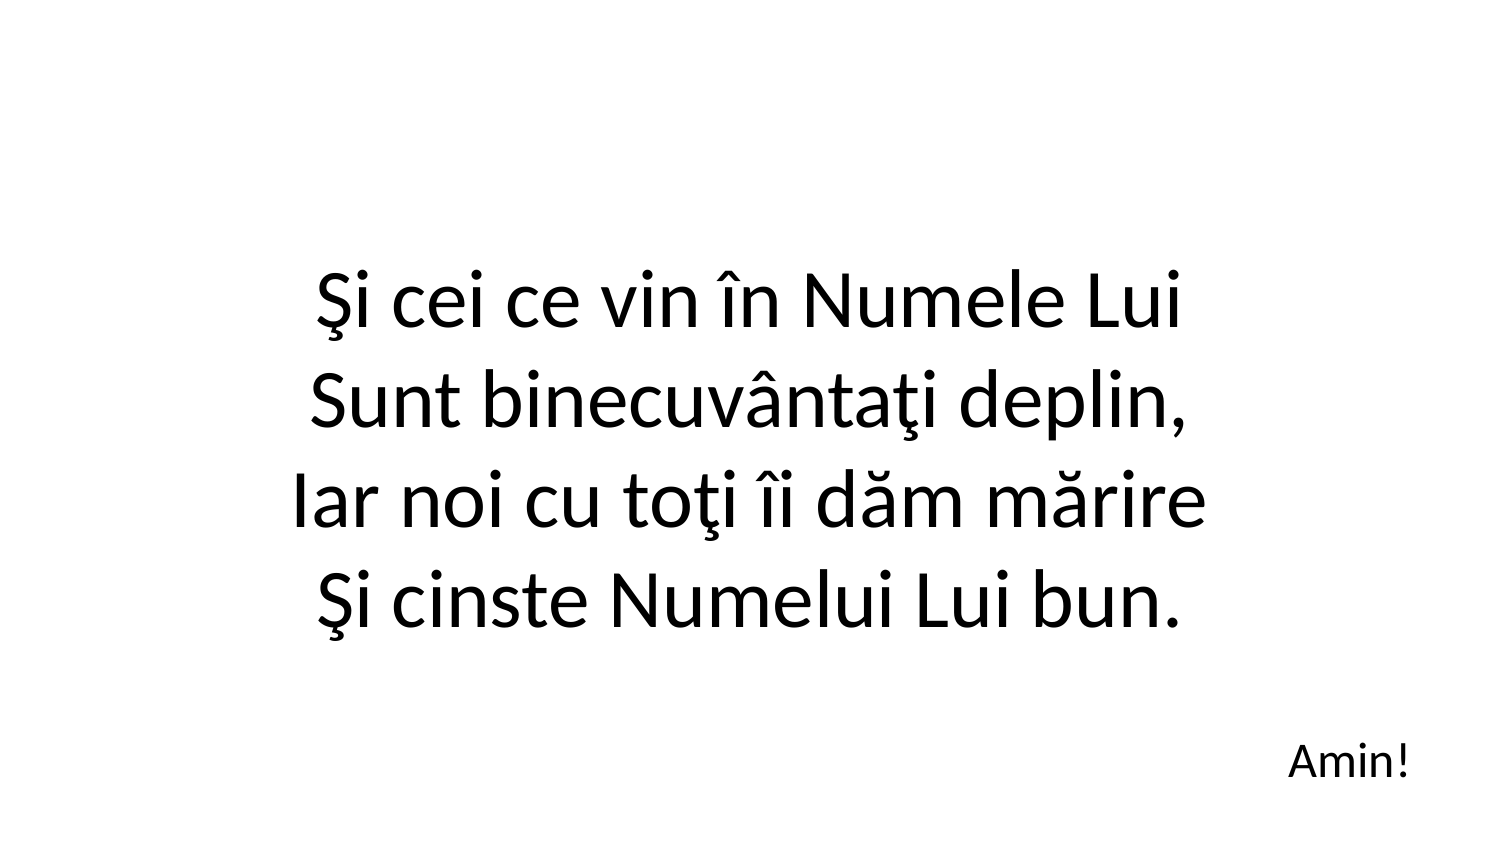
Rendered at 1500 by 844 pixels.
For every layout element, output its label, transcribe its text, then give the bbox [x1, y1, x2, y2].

text_box Şi cei ce vin în Numele Lui Sunt binecuvântaţi deplin, Iar noi cu toţi îi dăm mărire Şi cinste Numelui Lui bun. [275, 192, 1225, 652]
text_box Amin! [1273, 674, 1427, 795]
